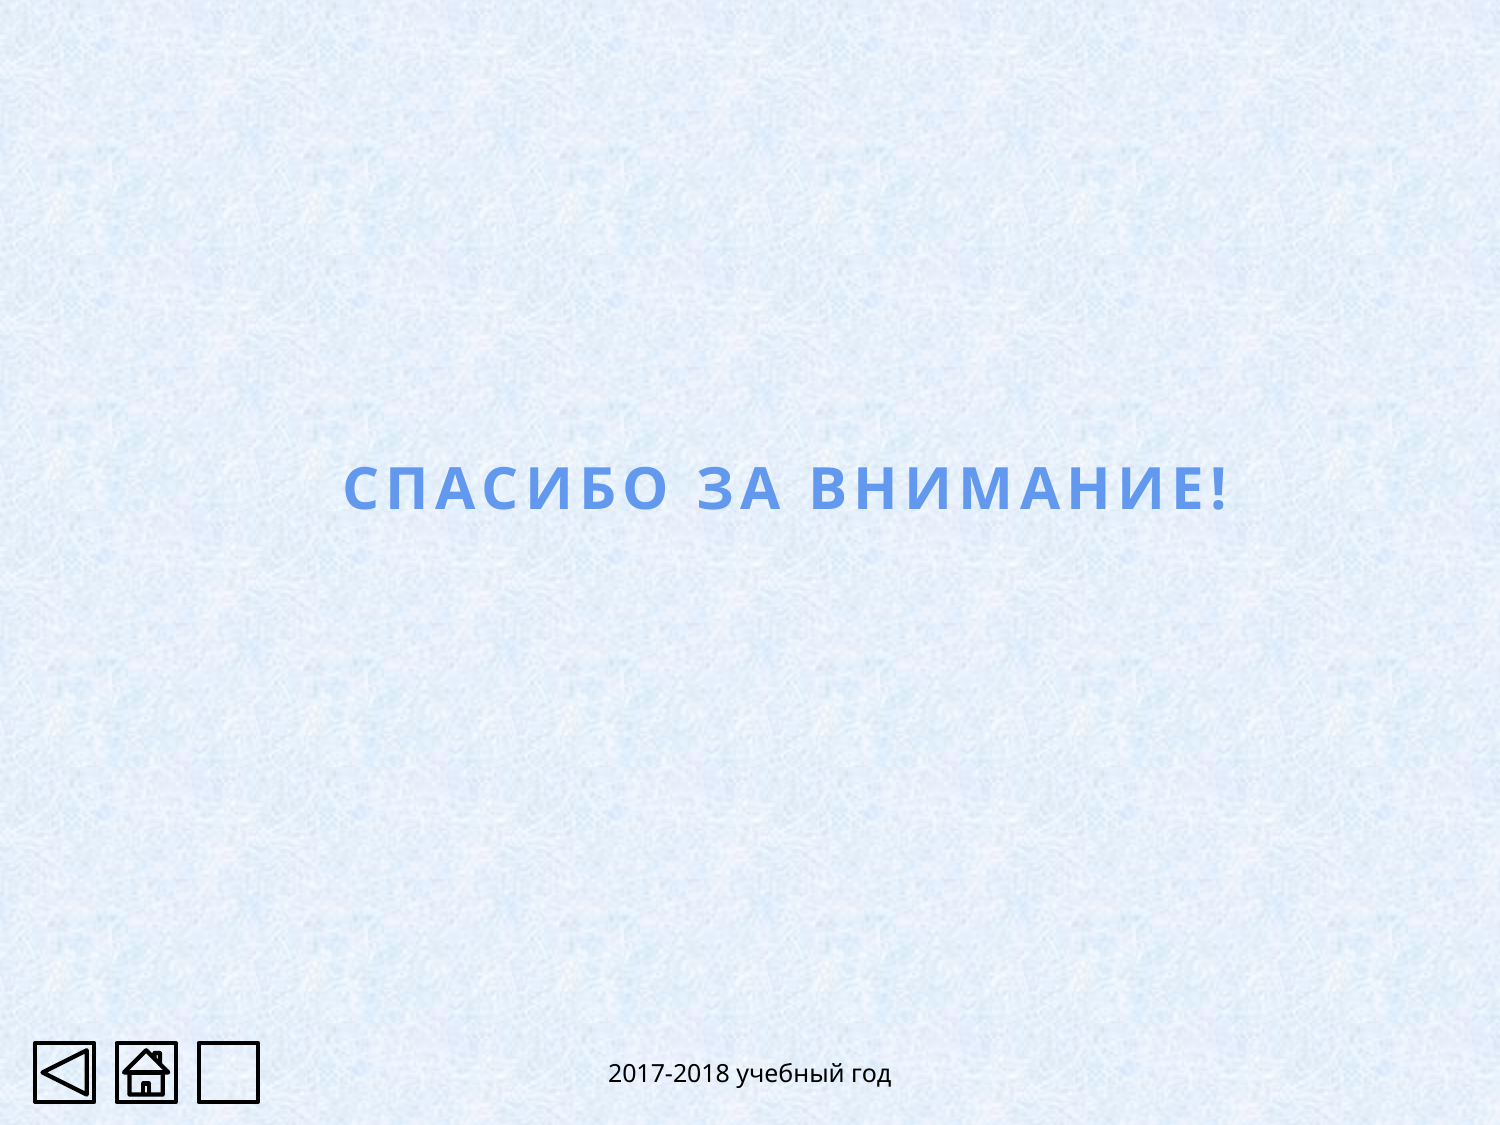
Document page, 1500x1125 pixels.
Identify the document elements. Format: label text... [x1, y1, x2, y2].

title СПАСИБО ЗА ВНИМАНИЕ! [93, 398, 1477, 575]
text_box [115, 1041, 178, 1104]
text_box [33, 1041, 96, 1104]
text_box [197, 1041, 260, 1104]
footer 2017-2018 учебный год [512, 1042, 988, 1103]
